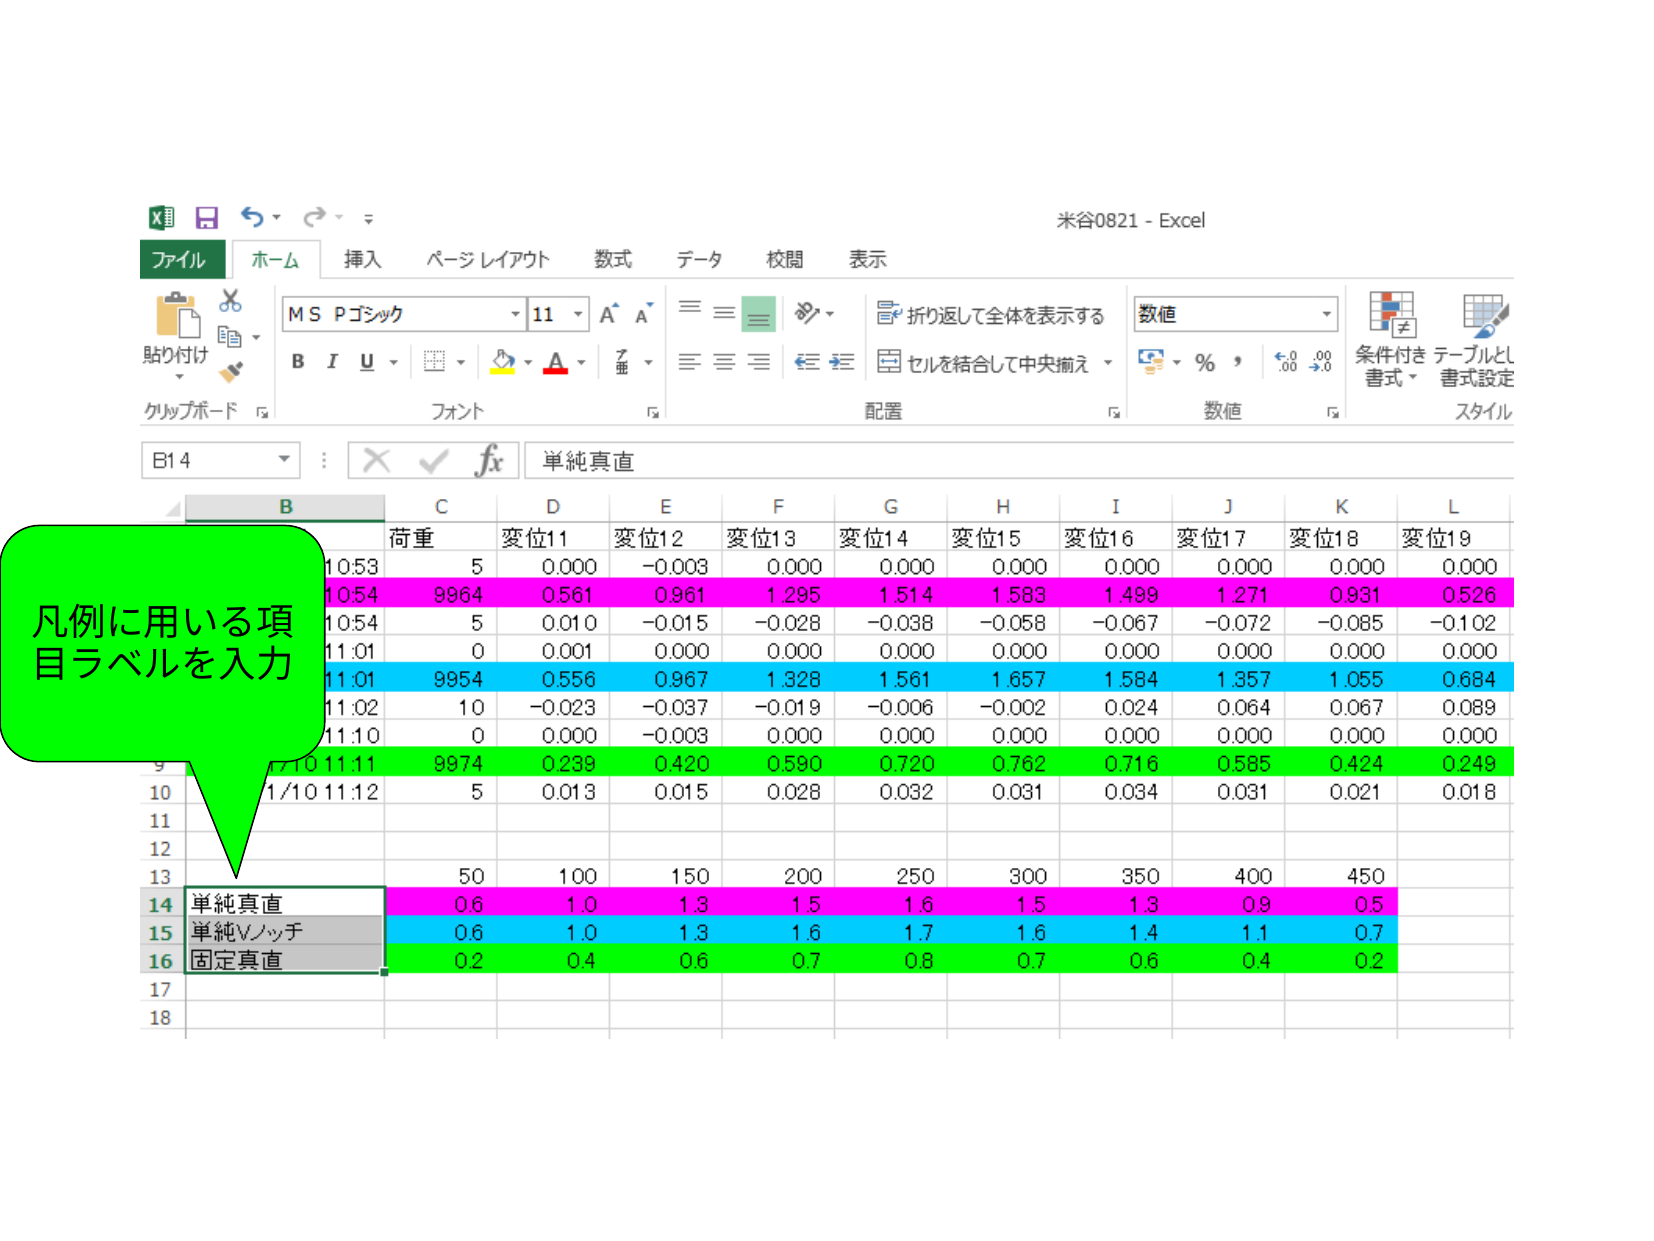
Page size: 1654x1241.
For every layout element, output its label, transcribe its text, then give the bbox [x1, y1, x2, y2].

text_box 凡例に用いる項目ラベルを入力 [0, 525, 134, 762]
picture [139, 200, 1514, 1039]
